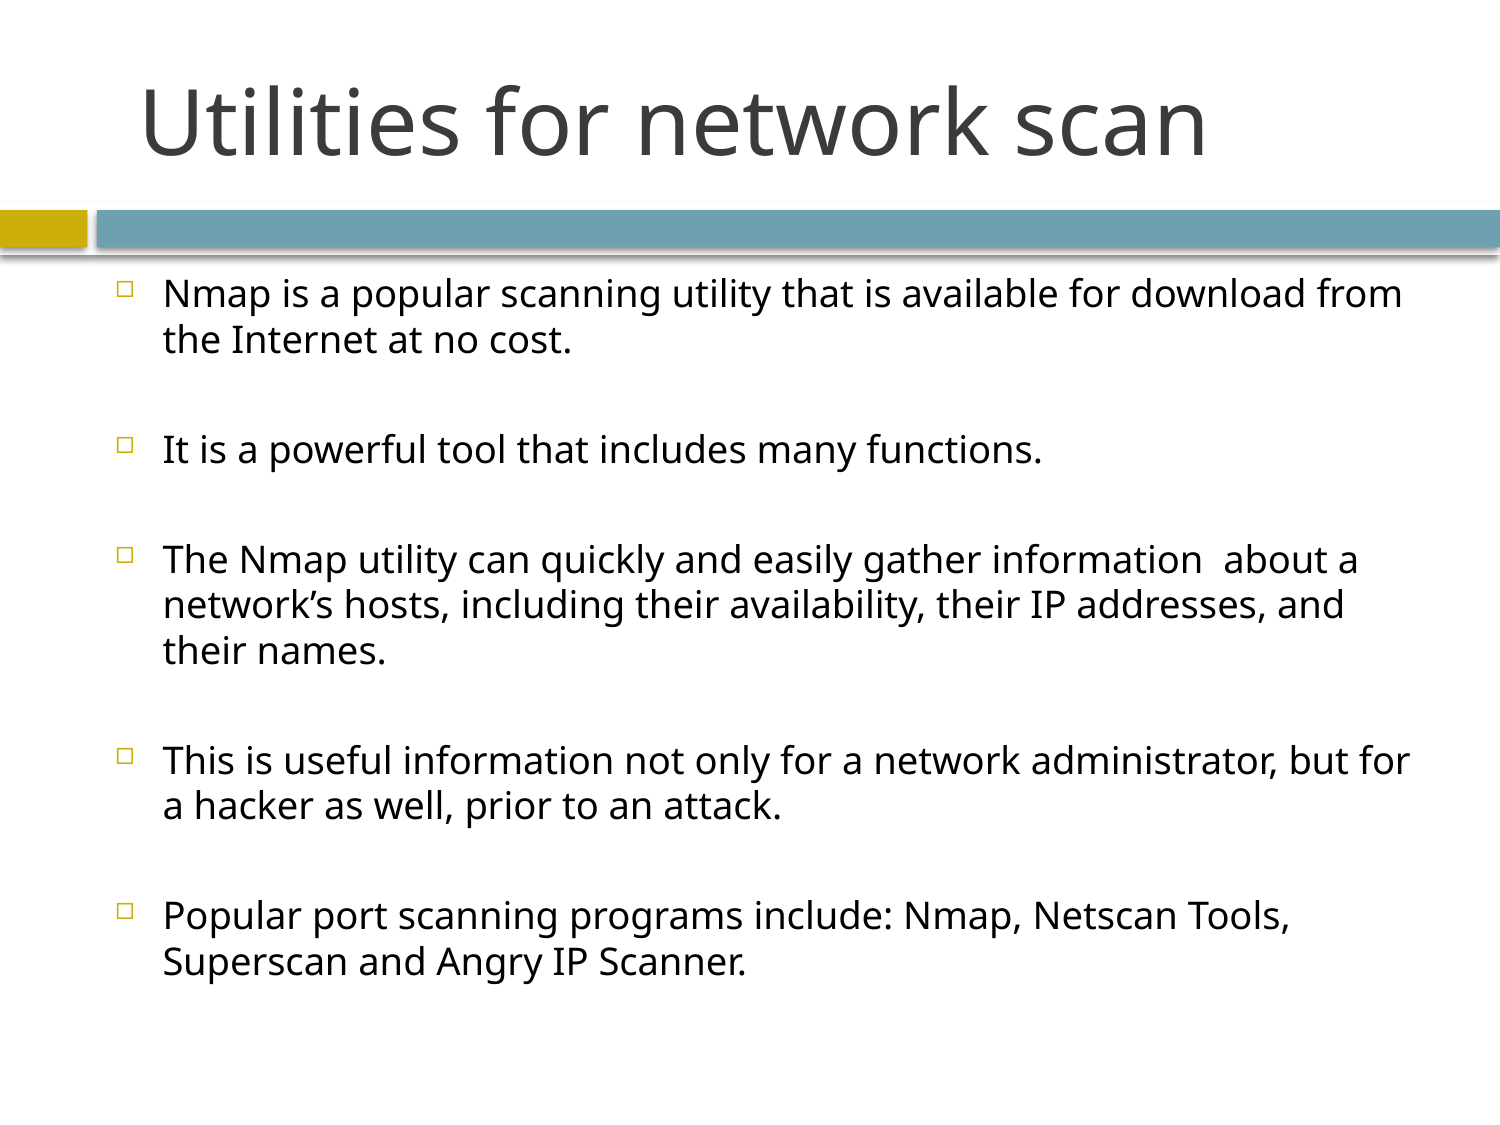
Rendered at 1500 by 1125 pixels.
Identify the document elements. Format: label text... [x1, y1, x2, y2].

title Utilities for network scan [100, 37, 1438, 200]
list Nmap is a popular scanning utility that is available for download from the Internet at no cost. It is a powerful tool that includes many functions. The Nmap utility can quickly and easily gather information about a network’s hosts, including their availability, their IP addresses, and their names. This is useful information not only for a network administrator, but for a hacker as well, prior to an attack. Popular port scanning programs include: Nmap, Netscan Tools, Superscan and Angry IP Scanner. [100, 262, 1438, 1000]
